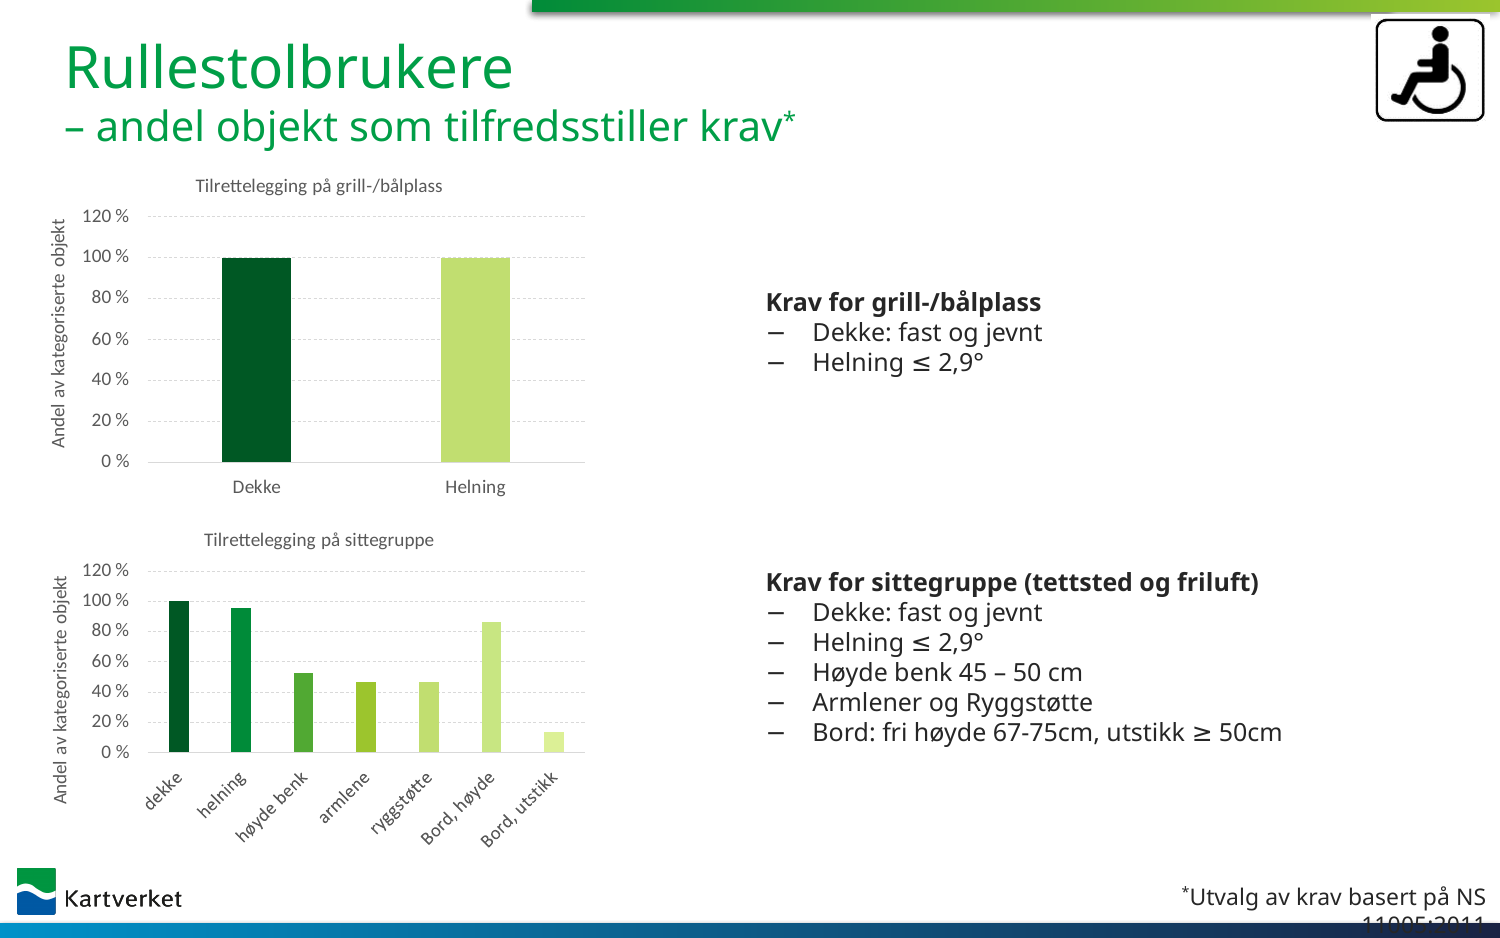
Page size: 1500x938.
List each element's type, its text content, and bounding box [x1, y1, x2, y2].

picture [41, 520, 596, 859]
text_box *Utvalg av krav basert på NS 11005:2011 [1068, 873, 1500, 938]
text_box Krav for sittegruppe (tettsted og friluft) Dekke: fast og jevnt Helning ≤ 2,9° Høyde benk 45 – 50 cm Armlener og Ryggstøtte Bord: fri høyde 67-75cm, utstikk ≥ 50cm [750, 559, 1500, 754]
picture [1371, 13, 1491, 127]
picture [41, 166, 596, 505]
text_box Krav for grill-/bålplass Dekke: fast og jevnt Helning ≤ 2,9° [750, 279, 1452, 384]
text_box Rullestolbrukere – andel objekt som tilfredsstiller krav* [49, 14, 1431, 158]
